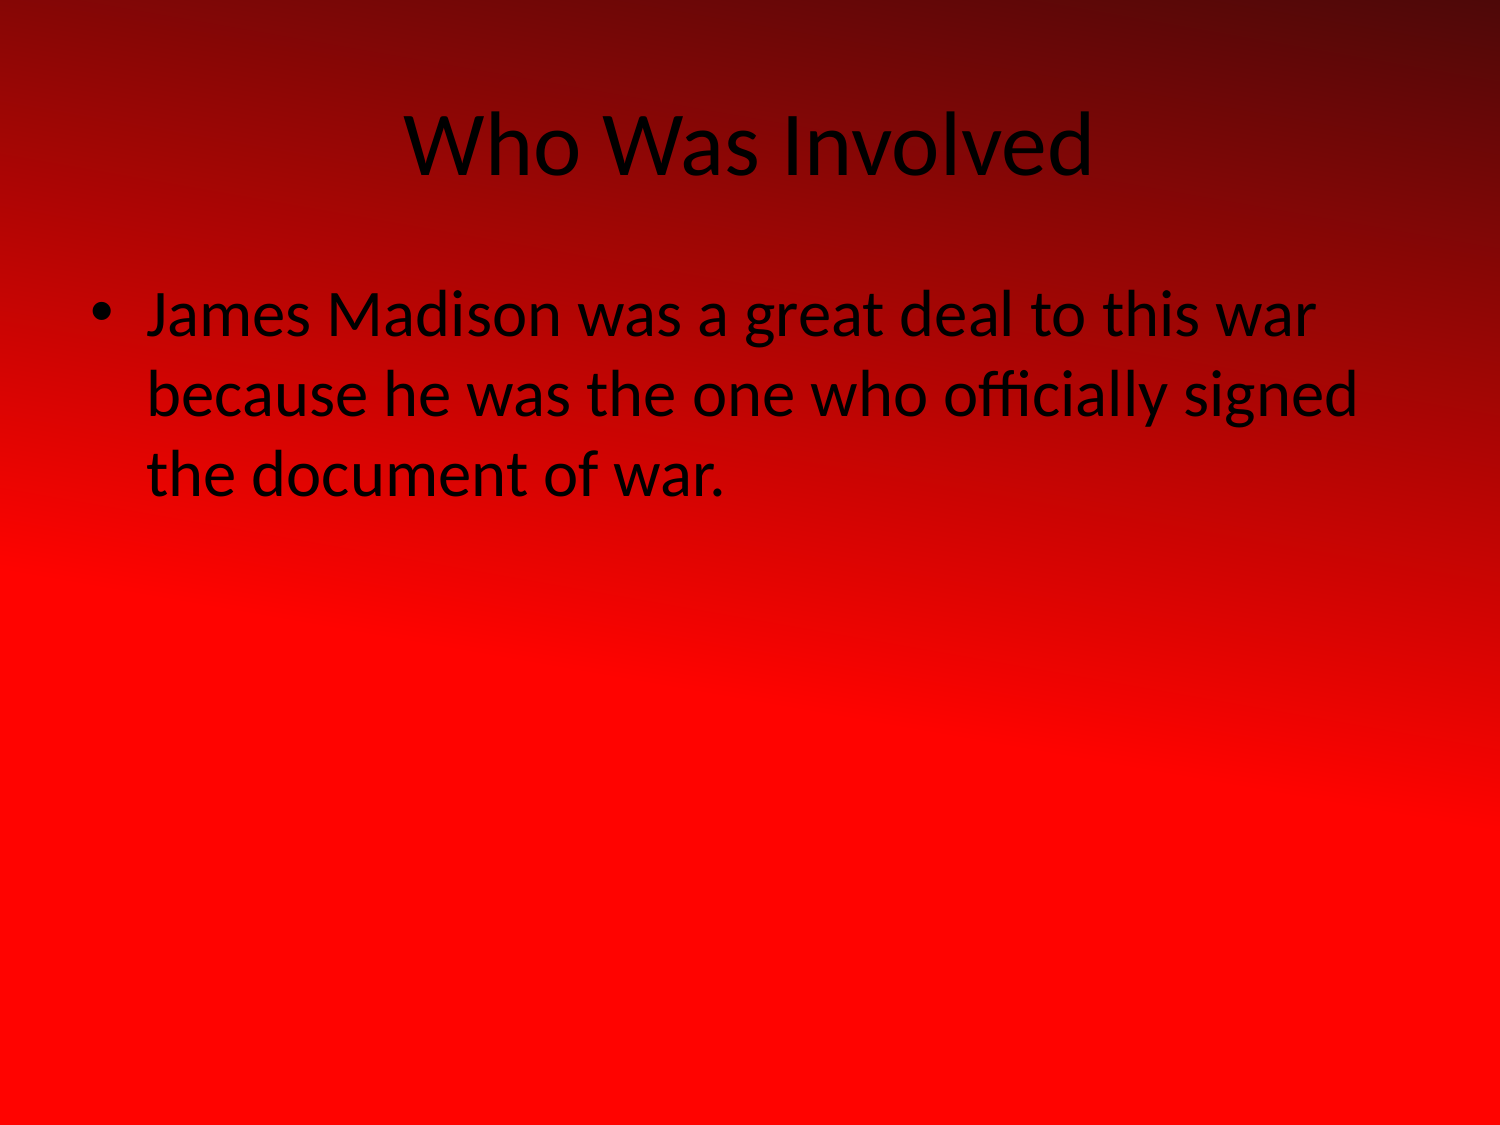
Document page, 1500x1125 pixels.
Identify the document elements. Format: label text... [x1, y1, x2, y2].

list James Madison was a great deal to this war because he was the one who officially signed the document of war. [75, 262, 1425, 1005]
title Who Was Involved [75, 45, 1425, 233]
